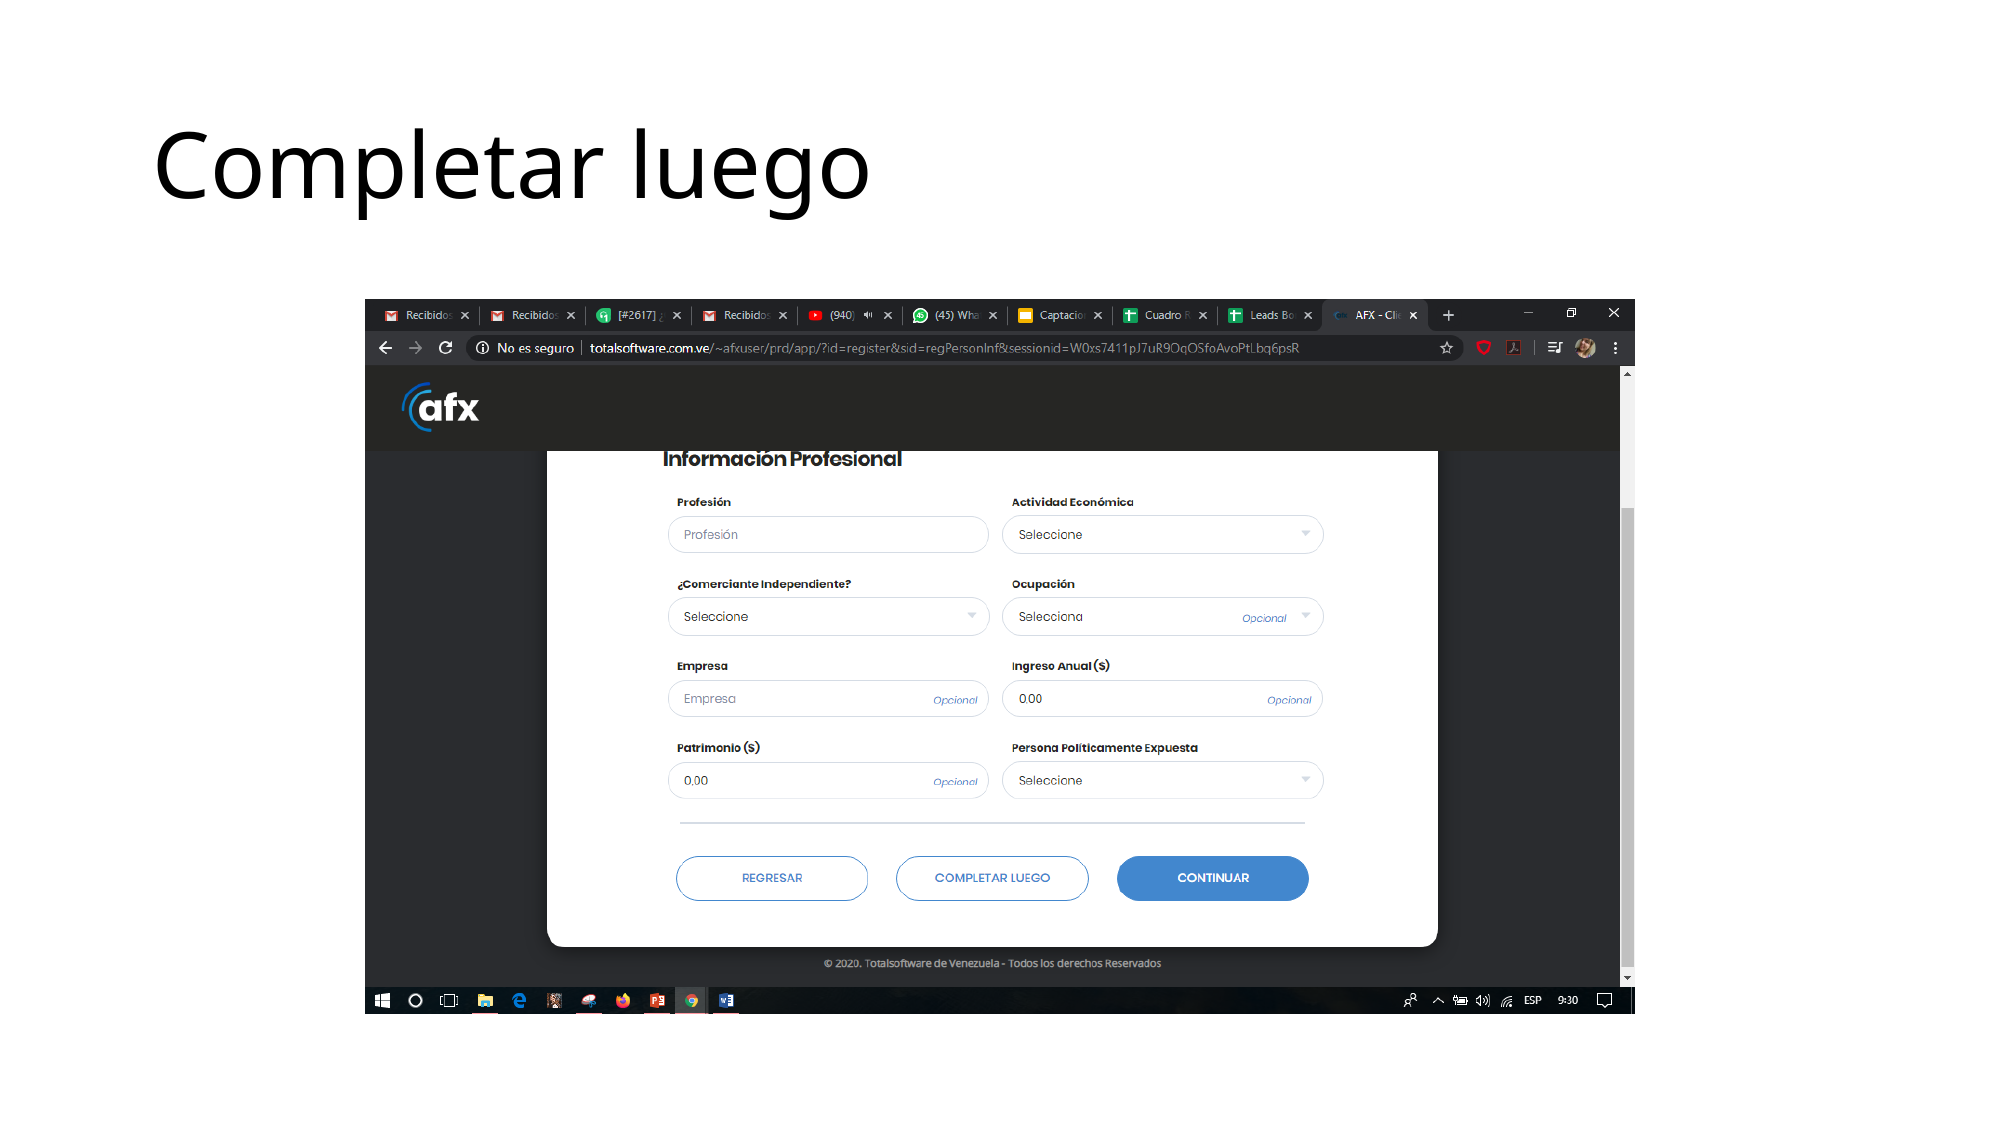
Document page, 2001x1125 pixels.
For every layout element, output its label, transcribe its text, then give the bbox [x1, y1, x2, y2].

title Completar luego [137, 59, 1863, 278]
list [365, 299, 1635, 1014]
